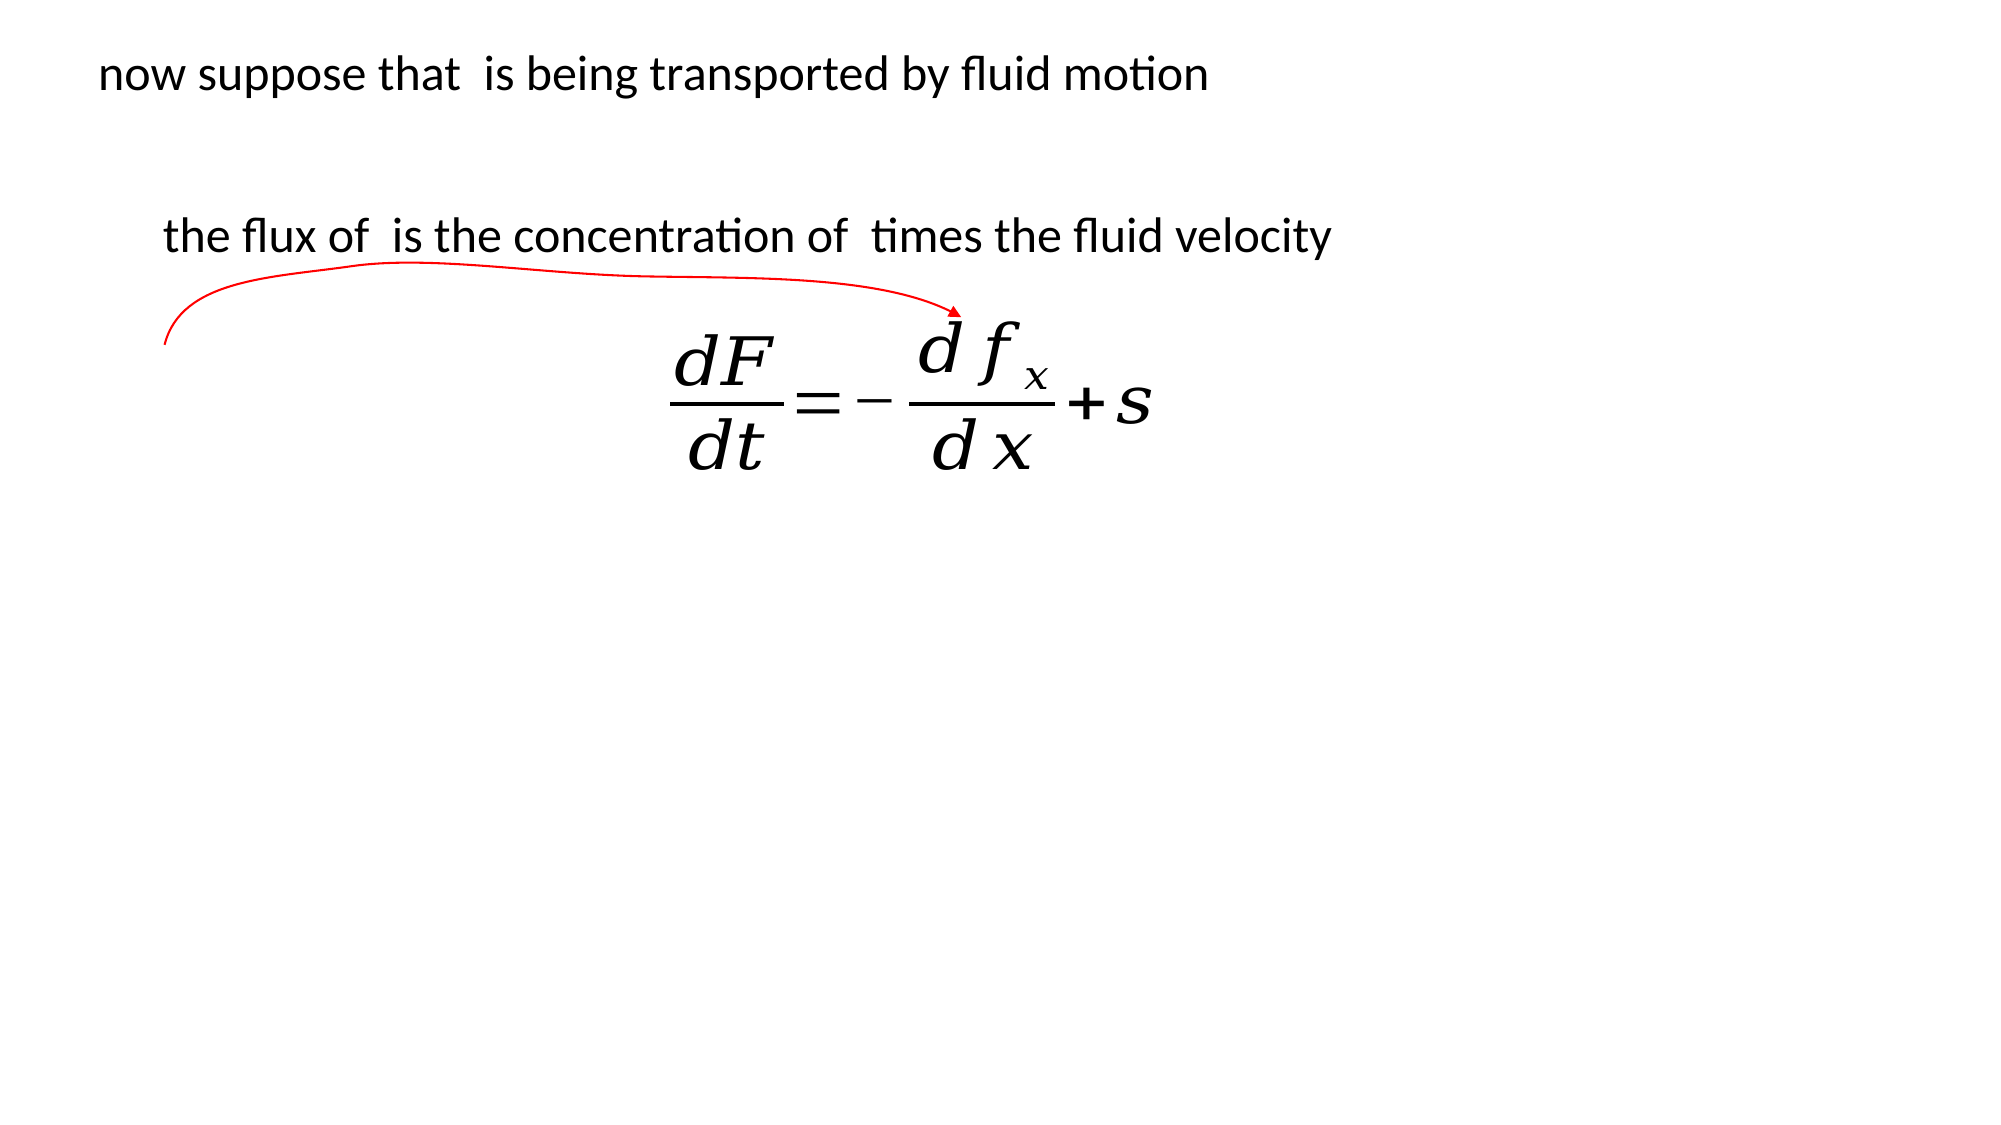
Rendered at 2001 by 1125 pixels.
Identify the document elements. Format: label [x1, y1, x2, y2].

text_box [163, 261, 962, 346]
